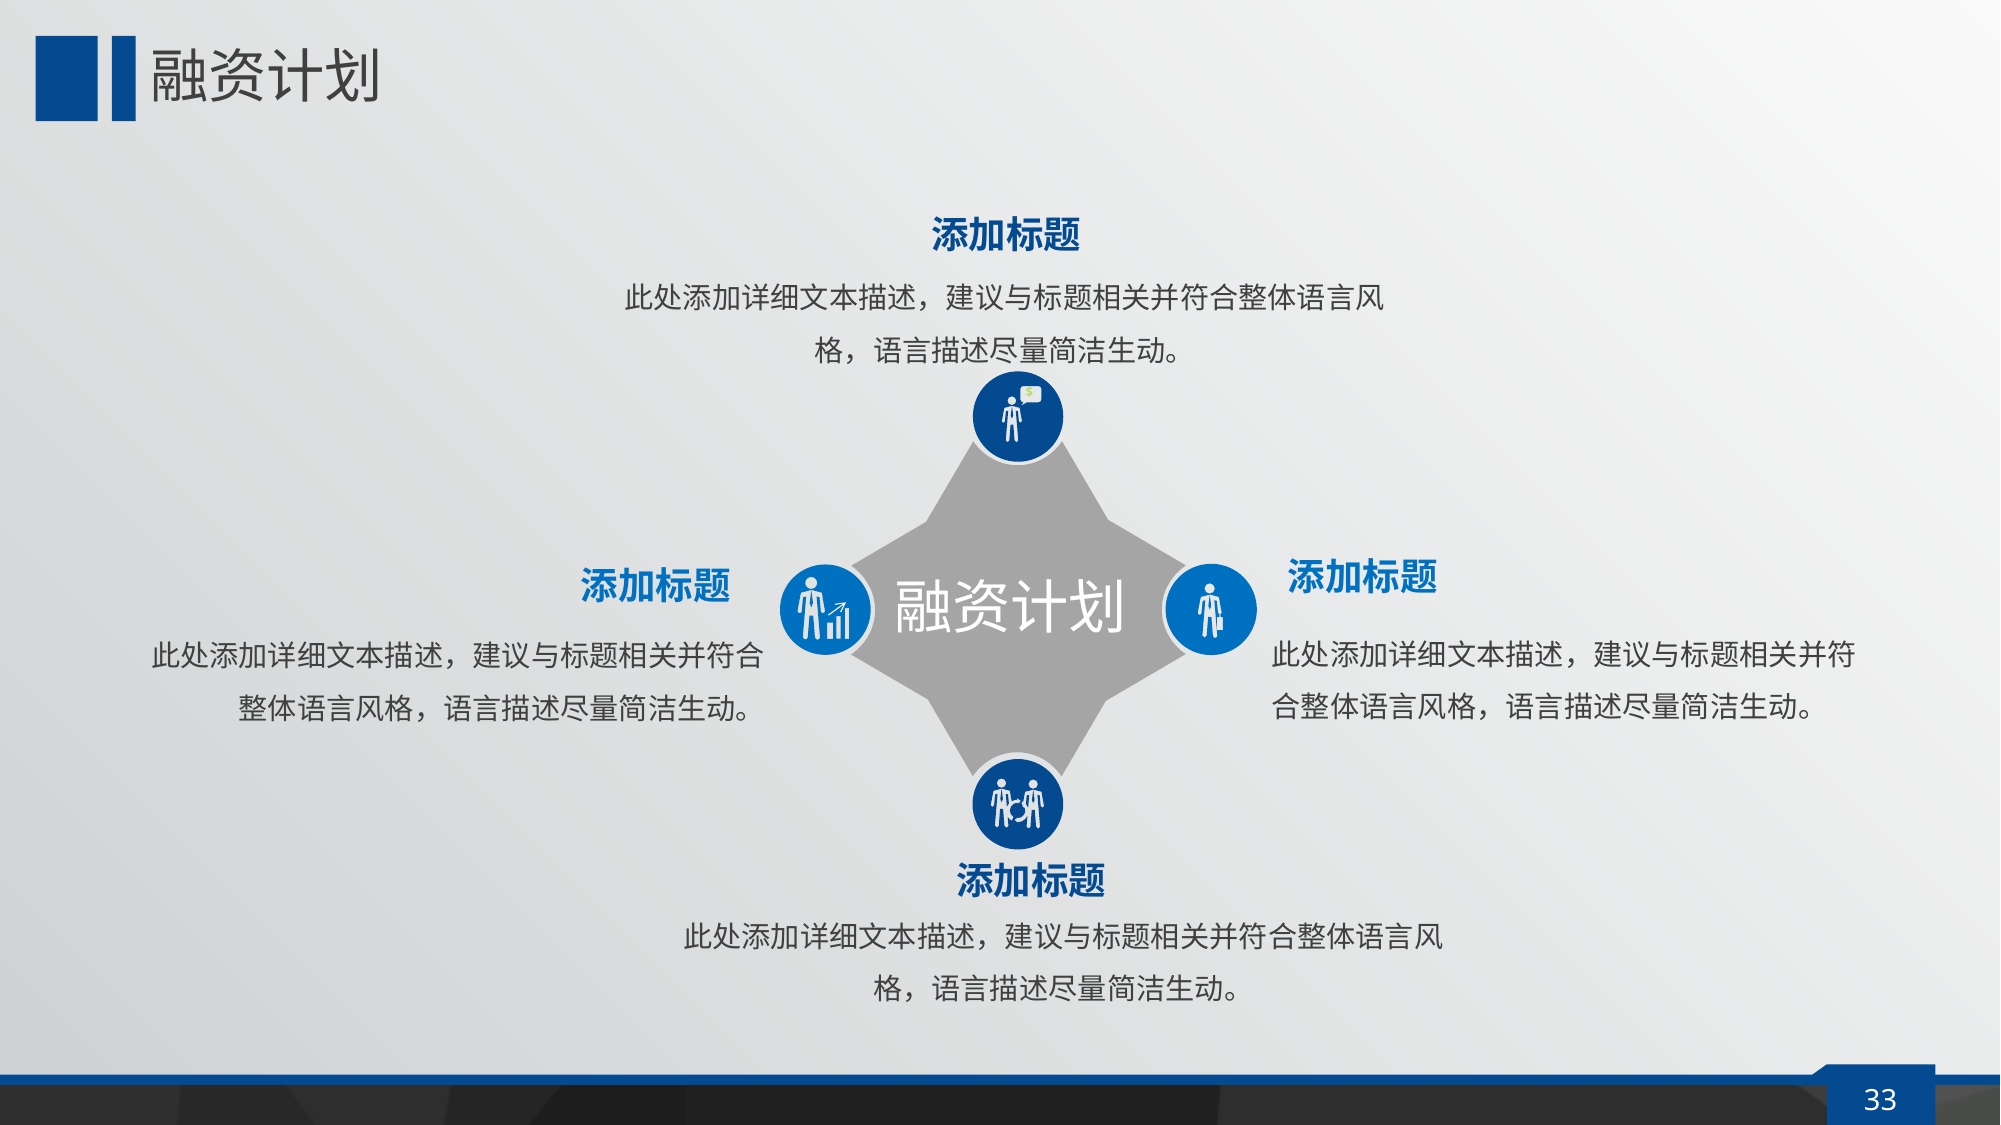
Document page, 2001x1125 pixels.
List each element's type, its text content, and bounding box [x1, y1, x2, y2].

picture [0, 1085, 1827, 1125]
title 融资计划 [135, 36, 924, 122]
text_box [1256, 545, 1893, 722]
text_box [971, 412, 1065, 441]
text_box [600, 203, 1409, 412]
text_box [128, 554, 780, 723]
picture [1936, 1085, 2000, 1125]
text_box [971, 777, 1065, 849]
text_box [851, 441, 1186, 777]
text_box [1186, 562, 1256, 657]
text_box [780, 564, 851, 655]
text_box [659, 849, 1468, 1004]
